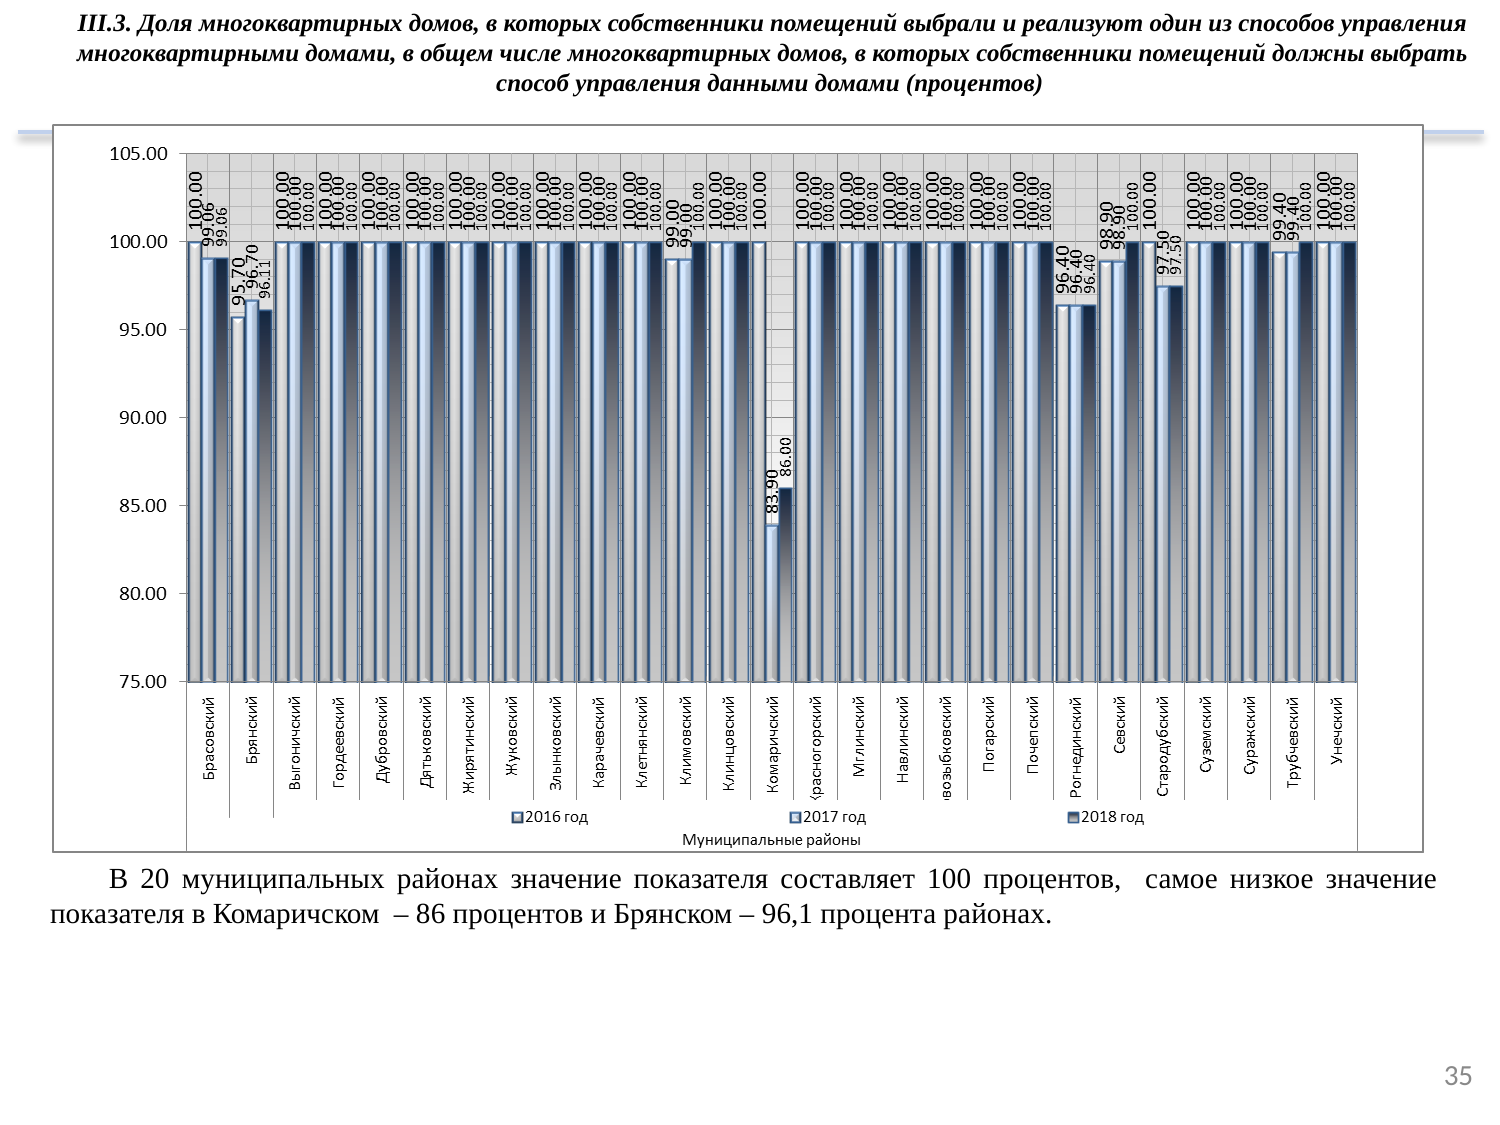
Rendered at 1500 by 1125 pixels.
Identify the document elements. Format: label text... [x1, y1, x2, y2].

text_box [44, 116, 1432, 861]
text_box 35 [1399, 1034, 1488, 1113]
text_box III.3. Доля многоквартирных домов, в которых собственники помещений выбрали и реализуют один из способов управления многоквартирными домами, в общем числе многоквартирных домов, в которых собственники помещений должны выбрать способ управления данными домами (процентов) [52, 0, 1494, 104]
text_box В 20 муниципальных районах значение показателя составляет 100 процентов, самое низкое значение показателя в Комаричском – 86 процентов и Брянском – 96,1 процента районах. [35, 851, 1454, 937]
